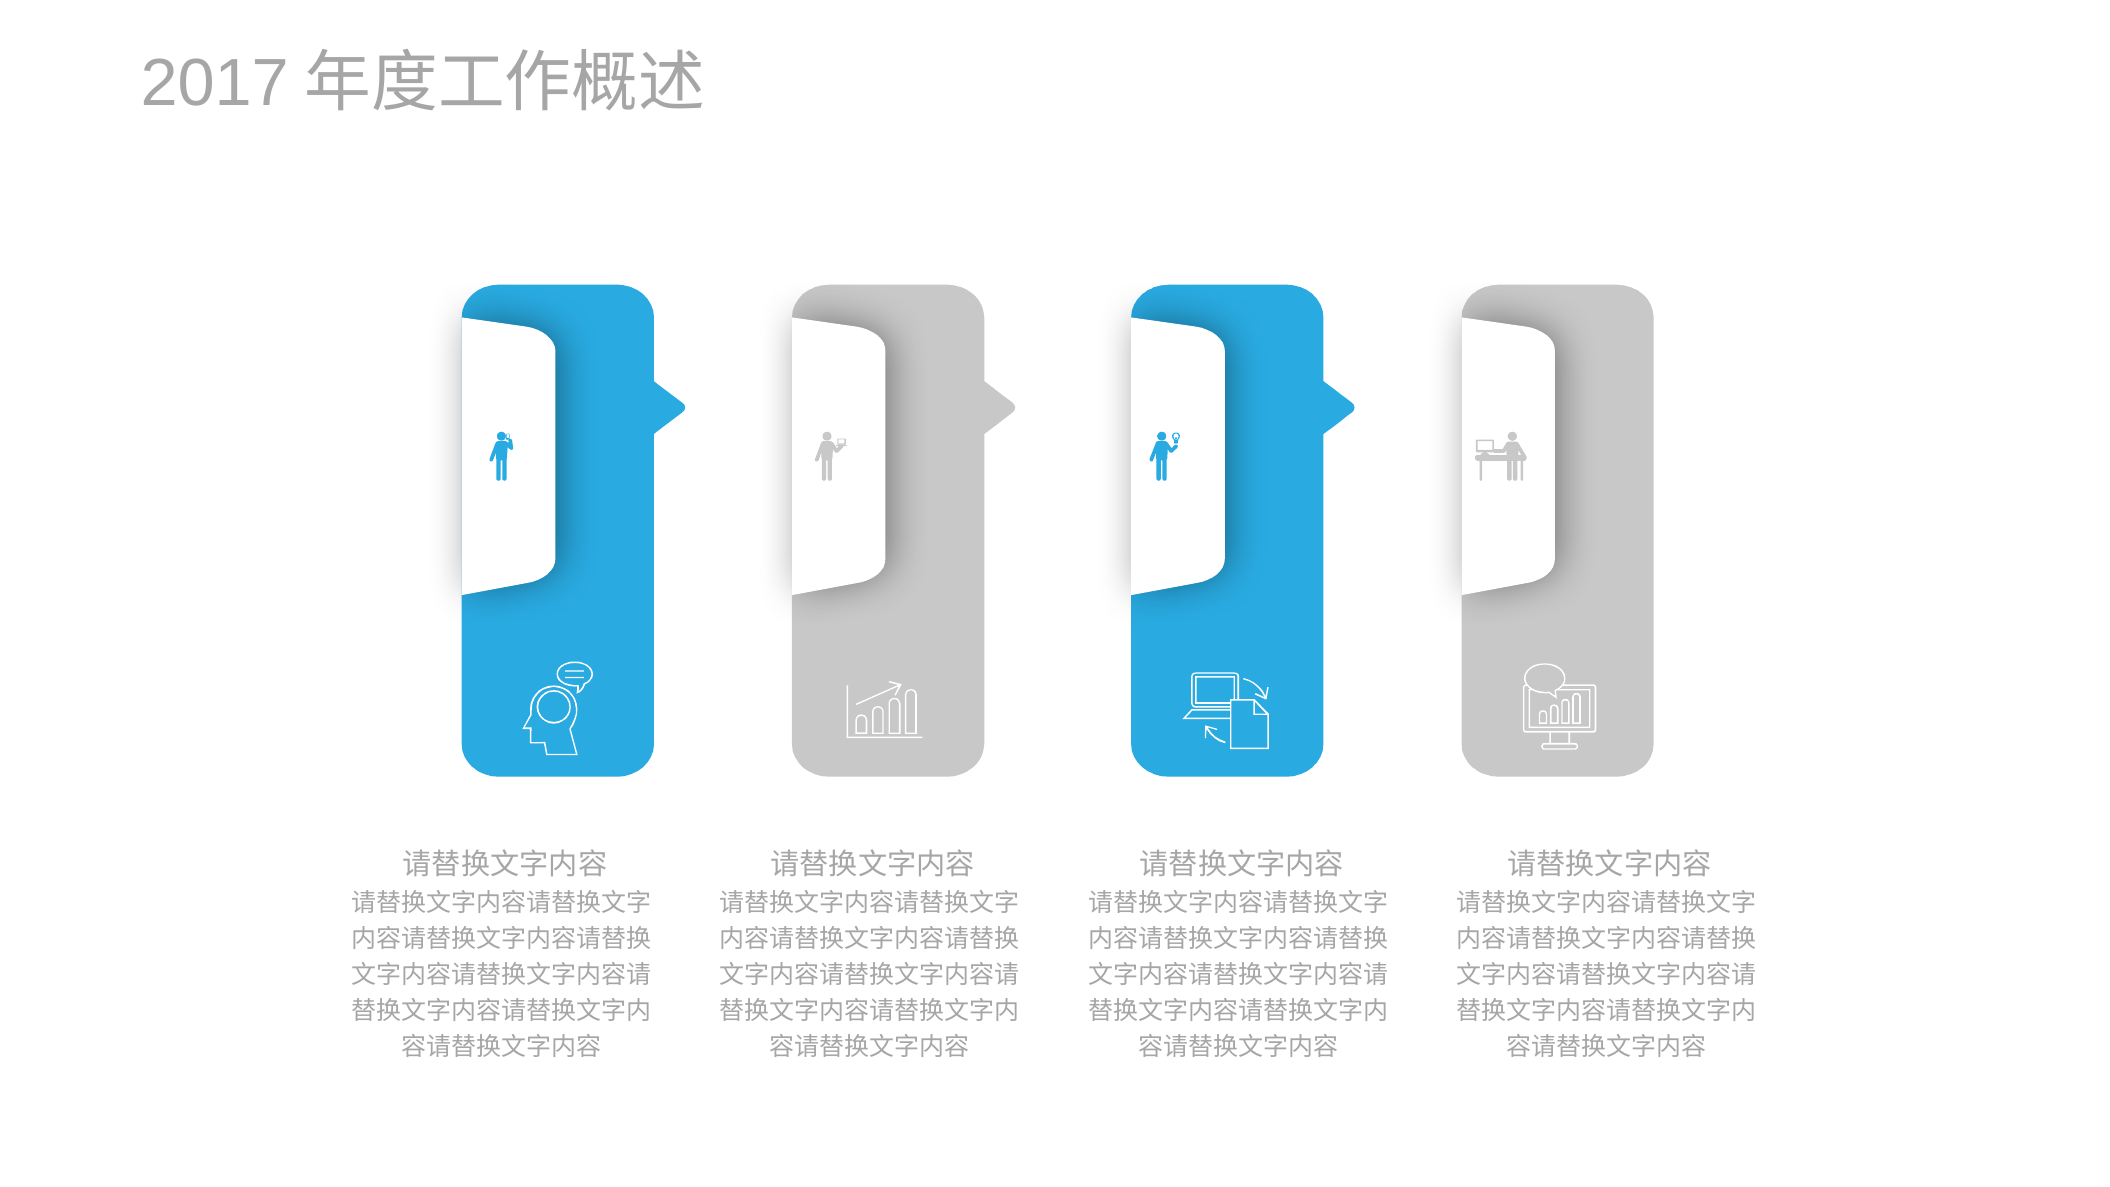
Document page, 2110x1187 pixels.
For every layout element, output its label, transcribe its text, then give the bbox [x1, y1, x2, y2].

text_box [461, 317, 556, 596]
text_box [1131, 284, 1355, 661]
text_box 请替换文字内容请替换文字内容请替换文字内容请替换文字内容请替换文字内容请替换文字内容请替换文字内容请替换文字内容 [694, 873, 1045, 1068]
text_box 请替换文字内容 [387, 831, 623, 888]
text_box 请替换文字内容 [755, 831, 991, 888]
text_box 请替换文字内容 [1124, 831, 1360, 888]
text_box 请替换文字内容请替换文字内容请替换文字内容请替换文字内容请替换文字内容请替换文字内容请替换文字内容请替换文字内容 [1431, 873, 1782, 1068]
text_box 请替换文字内容请替换文字内容请替换文字内容请替换文字内容请替换文字内容请替换文字内容请替换文字内容请替换文字内容 [326, 873, 677, 1068]
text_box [1461, 317, 1555, 596]
text_box 2017年度工作概述 [140, 38, 789, 119]
text_box 请替换文字内容 [1492, 831, 1727, 888]
text_box [794, 756, 982, 777]
text_box [1461, 284, 1654, 777]
text_box [1133, 756, 1321, 777]
text_box [461, 284, 686, 777]
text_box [522, 661, 1597, 756]
text_box 请替换文字内容请替换文字内容请替换文字内容请替换文字内容请替换文字内容请替换文字内容请替换文字内容请替换文字内容 [1063, 873, 1414, 1068]
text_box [1131, 317, 1225, 596]
text_box [791, 284, 1016, 661]
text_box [791, 317, 886, 596]
